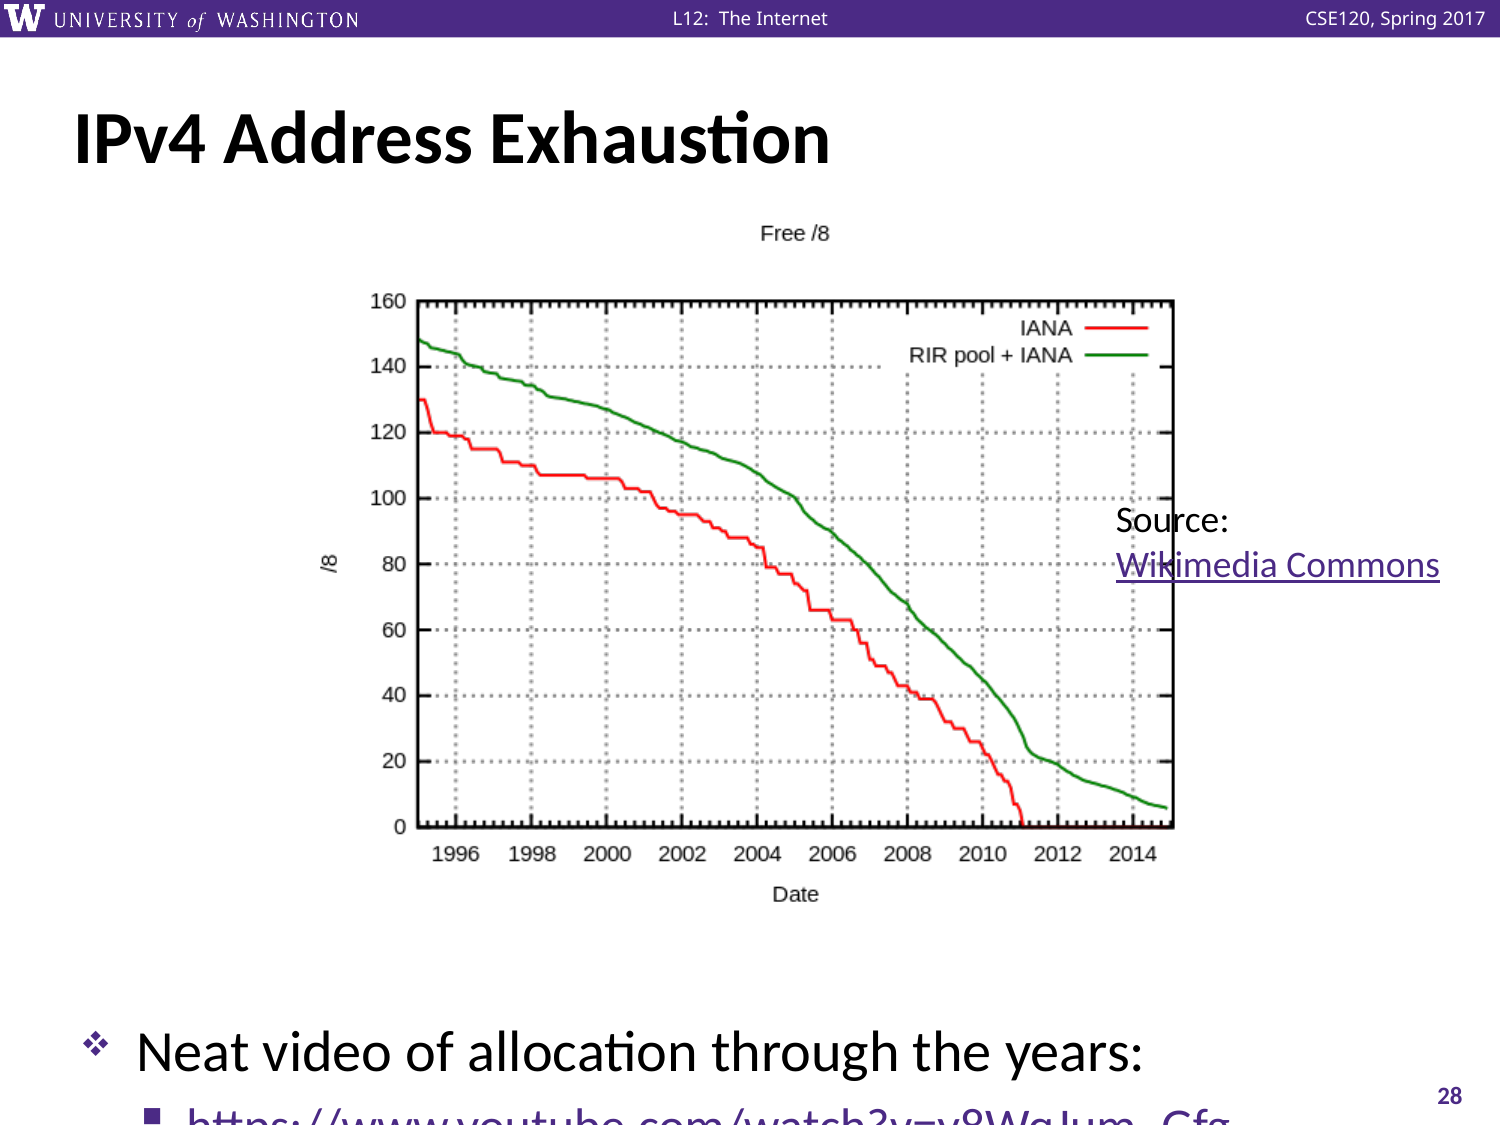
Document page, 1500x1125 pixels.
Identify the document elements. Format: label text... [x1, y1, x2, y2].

list Neat video of allocation through the years: https://www.youtube.com/watch?v=y8WqJum_Gfg [64, 223, 1438, 1040]
slide_number 28 [1400, 1065, 1500, 1125]
title IPv4 Address Exhaustion [58, 71, 1438, 197]
text_box Source: Wikimedia Commons [1181, 487, 1456, 593]
picture [4, 4, 358, 32]
picture [319, 223, 1177, 904]
